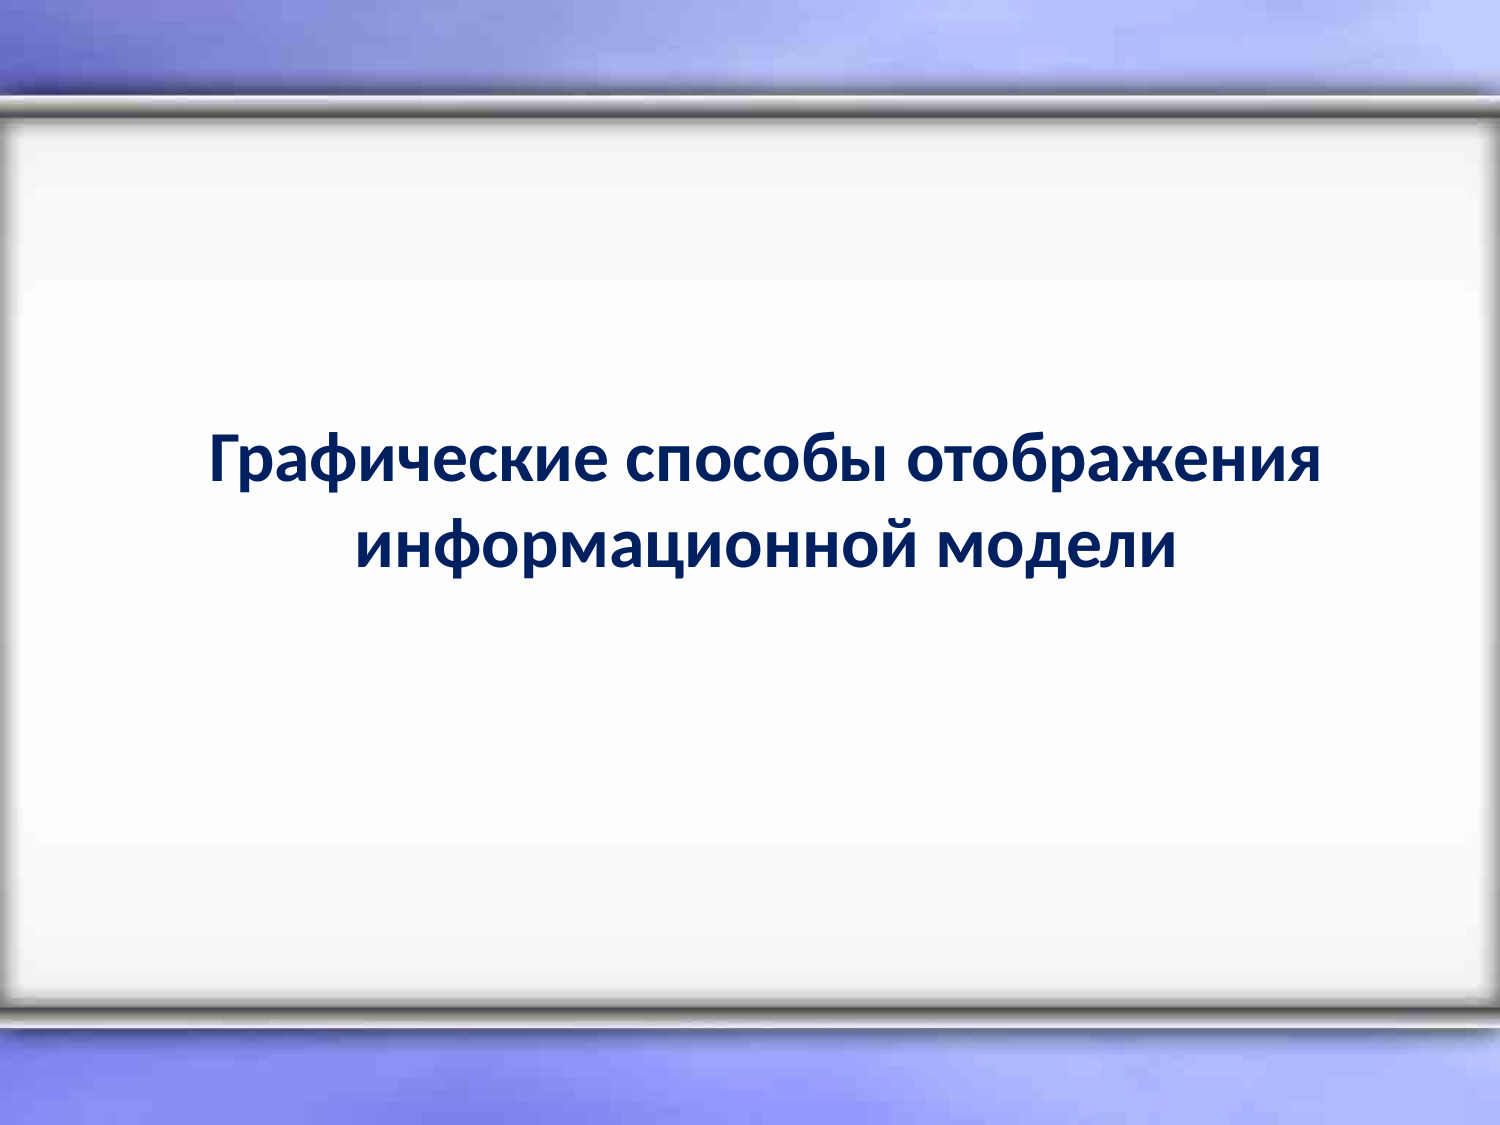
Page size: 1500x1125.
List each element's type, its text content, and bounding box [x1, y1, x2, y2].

title Графические способы отображения информационной модели [128, 375, 1404, 617]
picture [0, 0, 1500, 1125]
